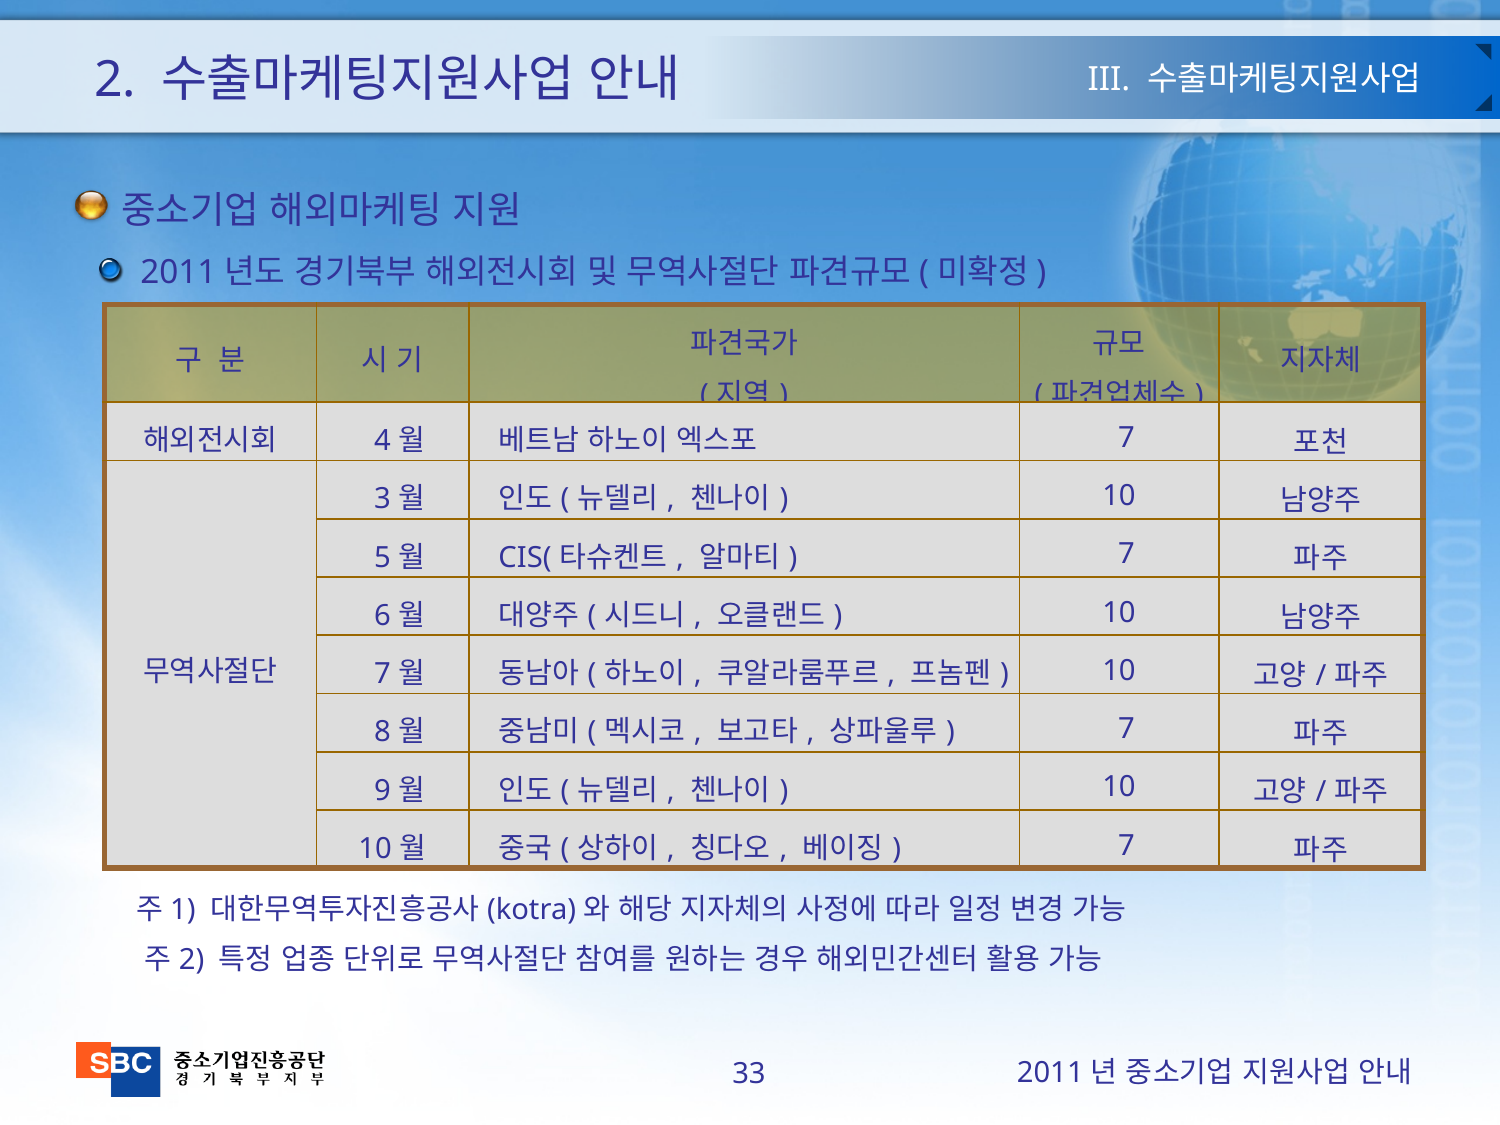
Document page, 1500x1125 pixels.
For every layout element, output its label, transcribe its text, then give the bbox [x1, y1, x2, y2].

picture [0, 0, 1500, 1125]
table_header 파견국가 (지역) [470, 307, 1019, 401]
table_cell 인도(뉴델리, 첸나이) [470, 753, 1019, 809]
table_cell 고양/파주 [1220, 636, 1420, 693]
table_cell 중남미(멕시코, 보고타, 상파울루) [470, 694, 1019, 751]
table_cell 7 [1020, 694, 1218, 751]
table_cell 남양주 [1220, 461, 1420, 518]
table_cell 10 [1020, 753, 1218, 809]
table_cell CIS(타슈켄트, 알마티) [470, 520, 1019, 576]
table_header 지자체 [1220, 307, 1420, 401]
table_cell 3월 [317, 461, 468, 518]
table_cell 동남아(하노이, 쿠알라룸푸르, 프놈펜) [470, 636, 1019, 693]
table_cell 10 [1020, 578, 1218, 634]
table_cell 포천 [1220, 403, 1420, 460]
table_cell 7 [1020, 520, 1218, 576]
text_box III. 수출마케팅지원사업 [1072, 49, 1437, 105]
table_cell 파주 [1220, 811, 1420, 865]
table_cell 5월 [317, 520, 468, 576]
table_cell 7 [1020, 403, 1218, 460]
text_box 2. 수출마케팅지원사업 안내 [79, 38, 711, 114]
text_box 2011년도 경기북부 해외전시회 및 무역사절단 파견규모(미확정) [81, 234, 1424, 297]
table_cell 4월 [317, 403, 468, 460]
table_cell 인도(뉴델리, 첸나이) [470, 461, 1019, 518]
table_cell 8월 [317, 694, 468, 751]
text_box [71, 172, 716, 233]
table_cell 파주 [1220, 694, 1420, 751]
table_cell 고양/파주 [1220, 753, 1420, 809]
text_box 주1) 대한무역투자진흥공사(kotra)와 해당 지자체의 사정에 따라 일정 변경 가능 주2) 특정 업종 단위로 무역사절단 참여를 원하는 경우 해외민간센터 활용 가능 [81, 876, 1424, 983]
table_cell 7월 [317, 636, 468, 693]
table_cell 10 [1020, 461, 1218, 518]
table_cell 중국(상하이, 칭다오, 베이징) [470, 811, 1019, 865]
table_cell 파주 [1220, 520, 1420, 576]
table_cell 9월 [317, 753, 468, 809]
table_cell 7 [1020, 811, 1218, 865]
table_header 규모 (파견업체수) [1020, 307, 1218, 401]
table_cell 10월 [317, 811, 468, 865]
table_cell 베트남 하노이 엑스포 [470, 403, 1019, 460]
table_cell 6월 [317, 578, 468, 634]
table_header 시 기 [317, 307, 468, 401]
table_cell 무역사절단 [107, 461, 316, 865]
table_cell 10 [1020, 636, 1218, 693]
table_cell 대양주(시드니, 오클랜드) [470, 578, 1019, 634]
table_cell 해외전시회 [107, 403, 316, 460]
table_header 구 분 [107, 307, 316, 401]
table_cell 남양주 [1220, 578, 1420, 634]
